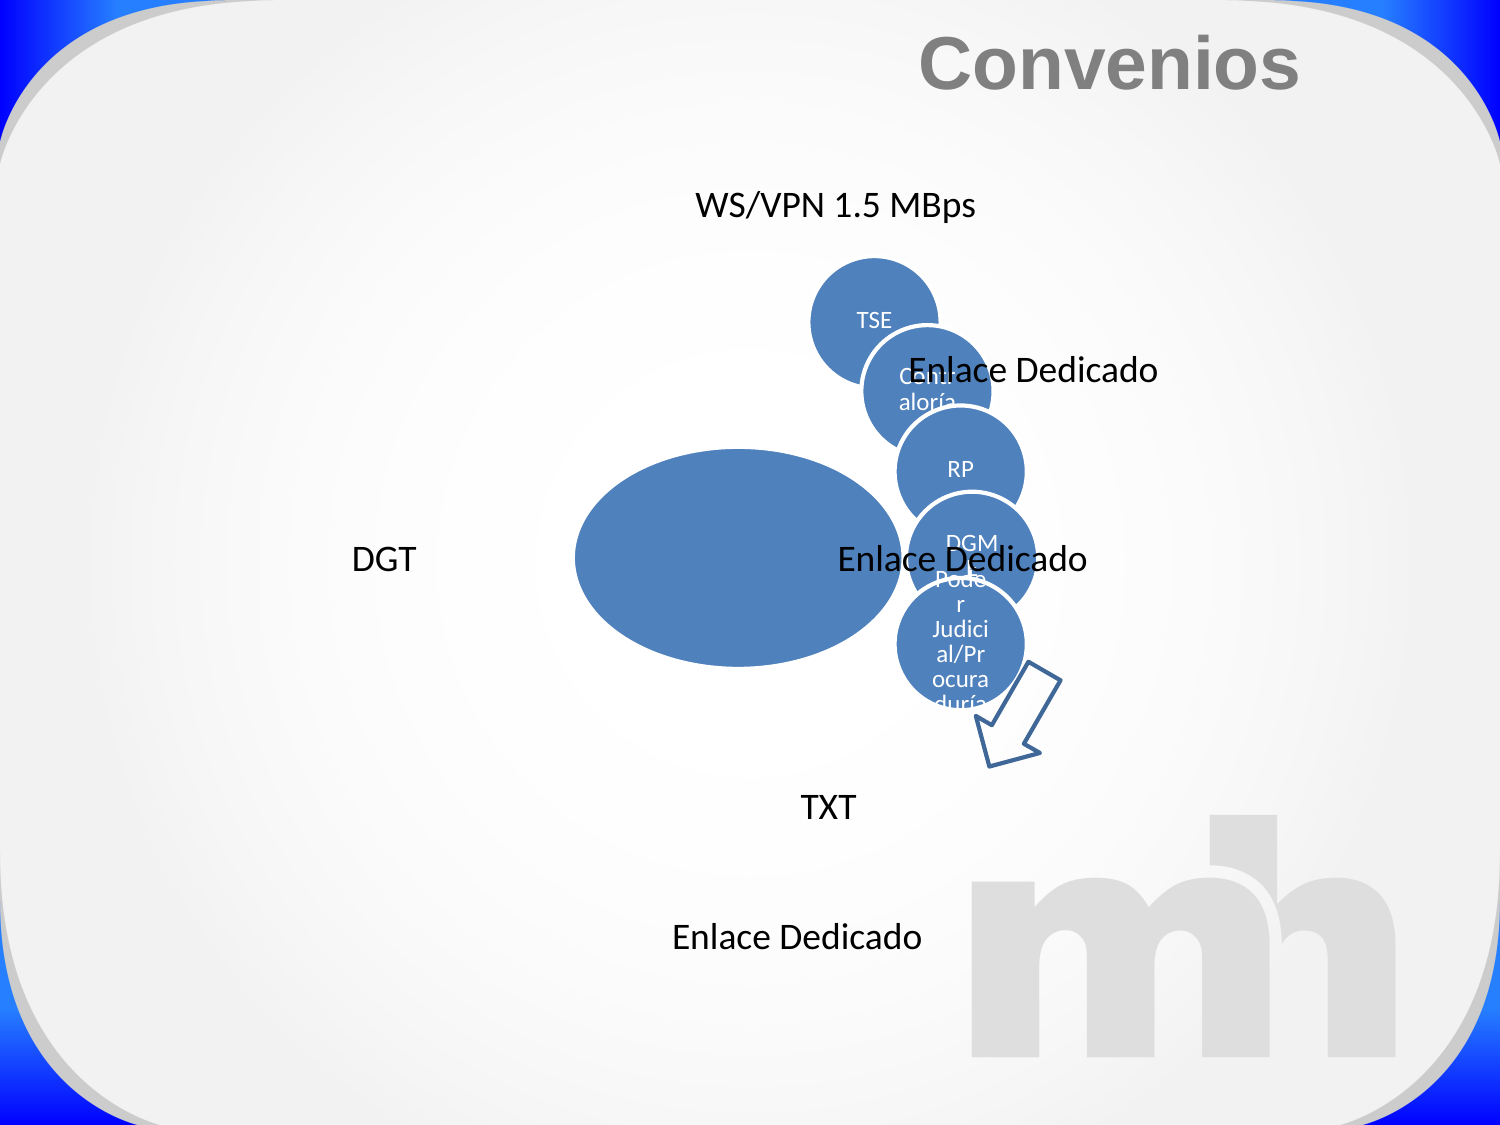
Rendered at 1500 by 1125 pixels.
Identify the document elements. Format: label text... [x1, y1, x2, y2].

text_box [76, 113, 1400, 1003]
picture [0, 0, 1500, 1125]
text_box Convenios [785, 7, 1317, 112]
